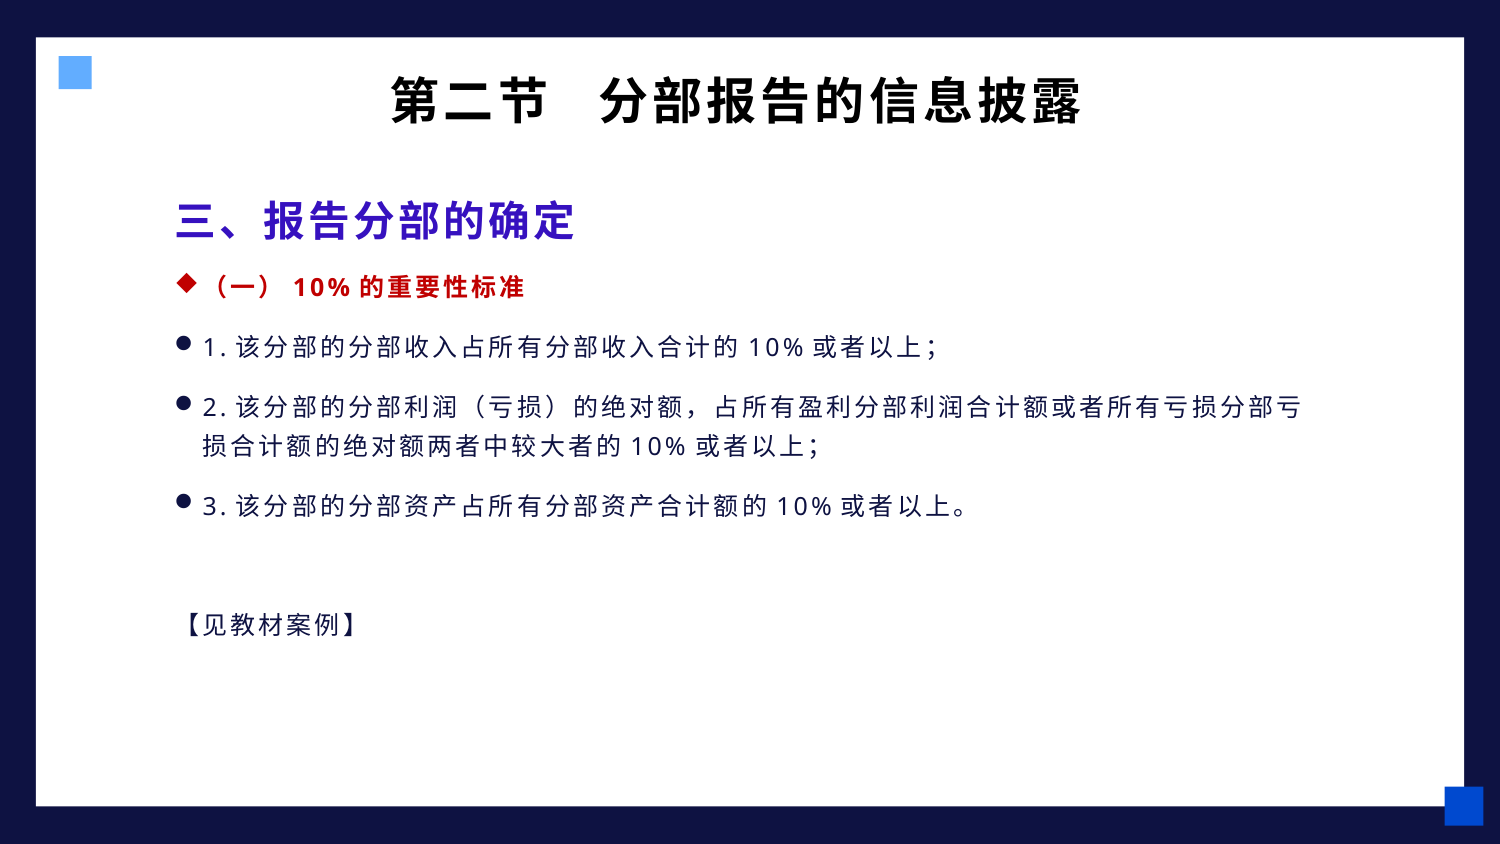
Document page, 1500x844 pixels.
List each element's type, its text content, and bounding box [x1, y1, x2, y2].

title 第二节 分部报告的信息披露 [141, 48, 1327, 138]
list 三、报告分部的确定 （一）10%的重要性标准 1.该分部的分部收入占所有分部收入合计的10%或者以上； 2.该分部的分部利润（亏损）的绝对额，占所有盈利分部利润合计额或者所有亏损分部亏损合计额的绝对额两者中较大者的10%或者以上； 3.该分部的分部资产占所有分部资产合计额的10%或者以上。 【见教材案例】 [157, 179, 1343, 604]
